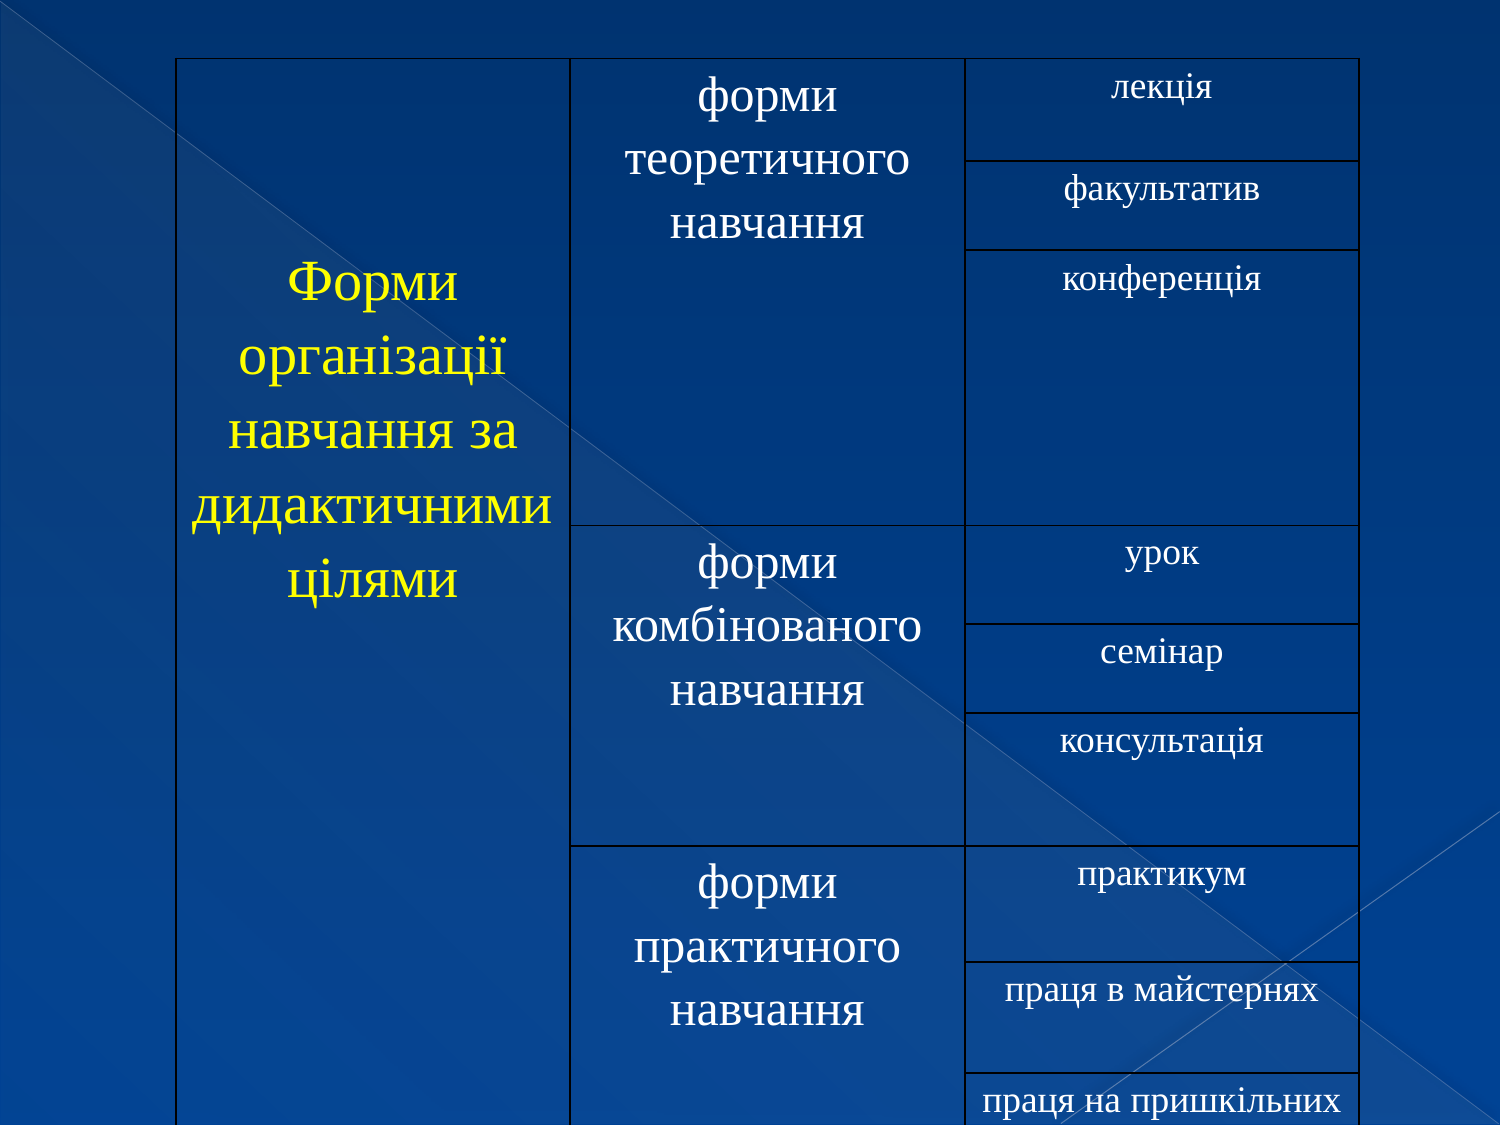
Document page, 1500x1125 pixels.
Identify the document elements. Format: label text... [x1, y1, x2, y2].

table_cell конференція [966, 251, 1358, 525]
table_header Форми організації навчання за дидактичними цілями [177, 59, 569, 1125]
table_header форми теоретичного навчання [571, 59, 964, 525]
table_cell урок [966, 526, 1358, 623]
table_cell праця на пришкільних ділянках [966, 1074, 1358, 1125]
table_cell семінар [966, 625, 1358, 712]
table_cell консультація [966, 714, 1358, 845]
table_header лекція [966, 59, 1358, 160]
table_cell практикум [966, 847, 1358, 961]
table_cell факультатив [966, 162, 1358, 249]
table_cell форми практичного навчання [571, 847, 964, 1125]
table_cell праця в майстернях [966, 963, 1358, 1072]
table_cell форми комбінованого навчання [571, 526, 964, 845]
